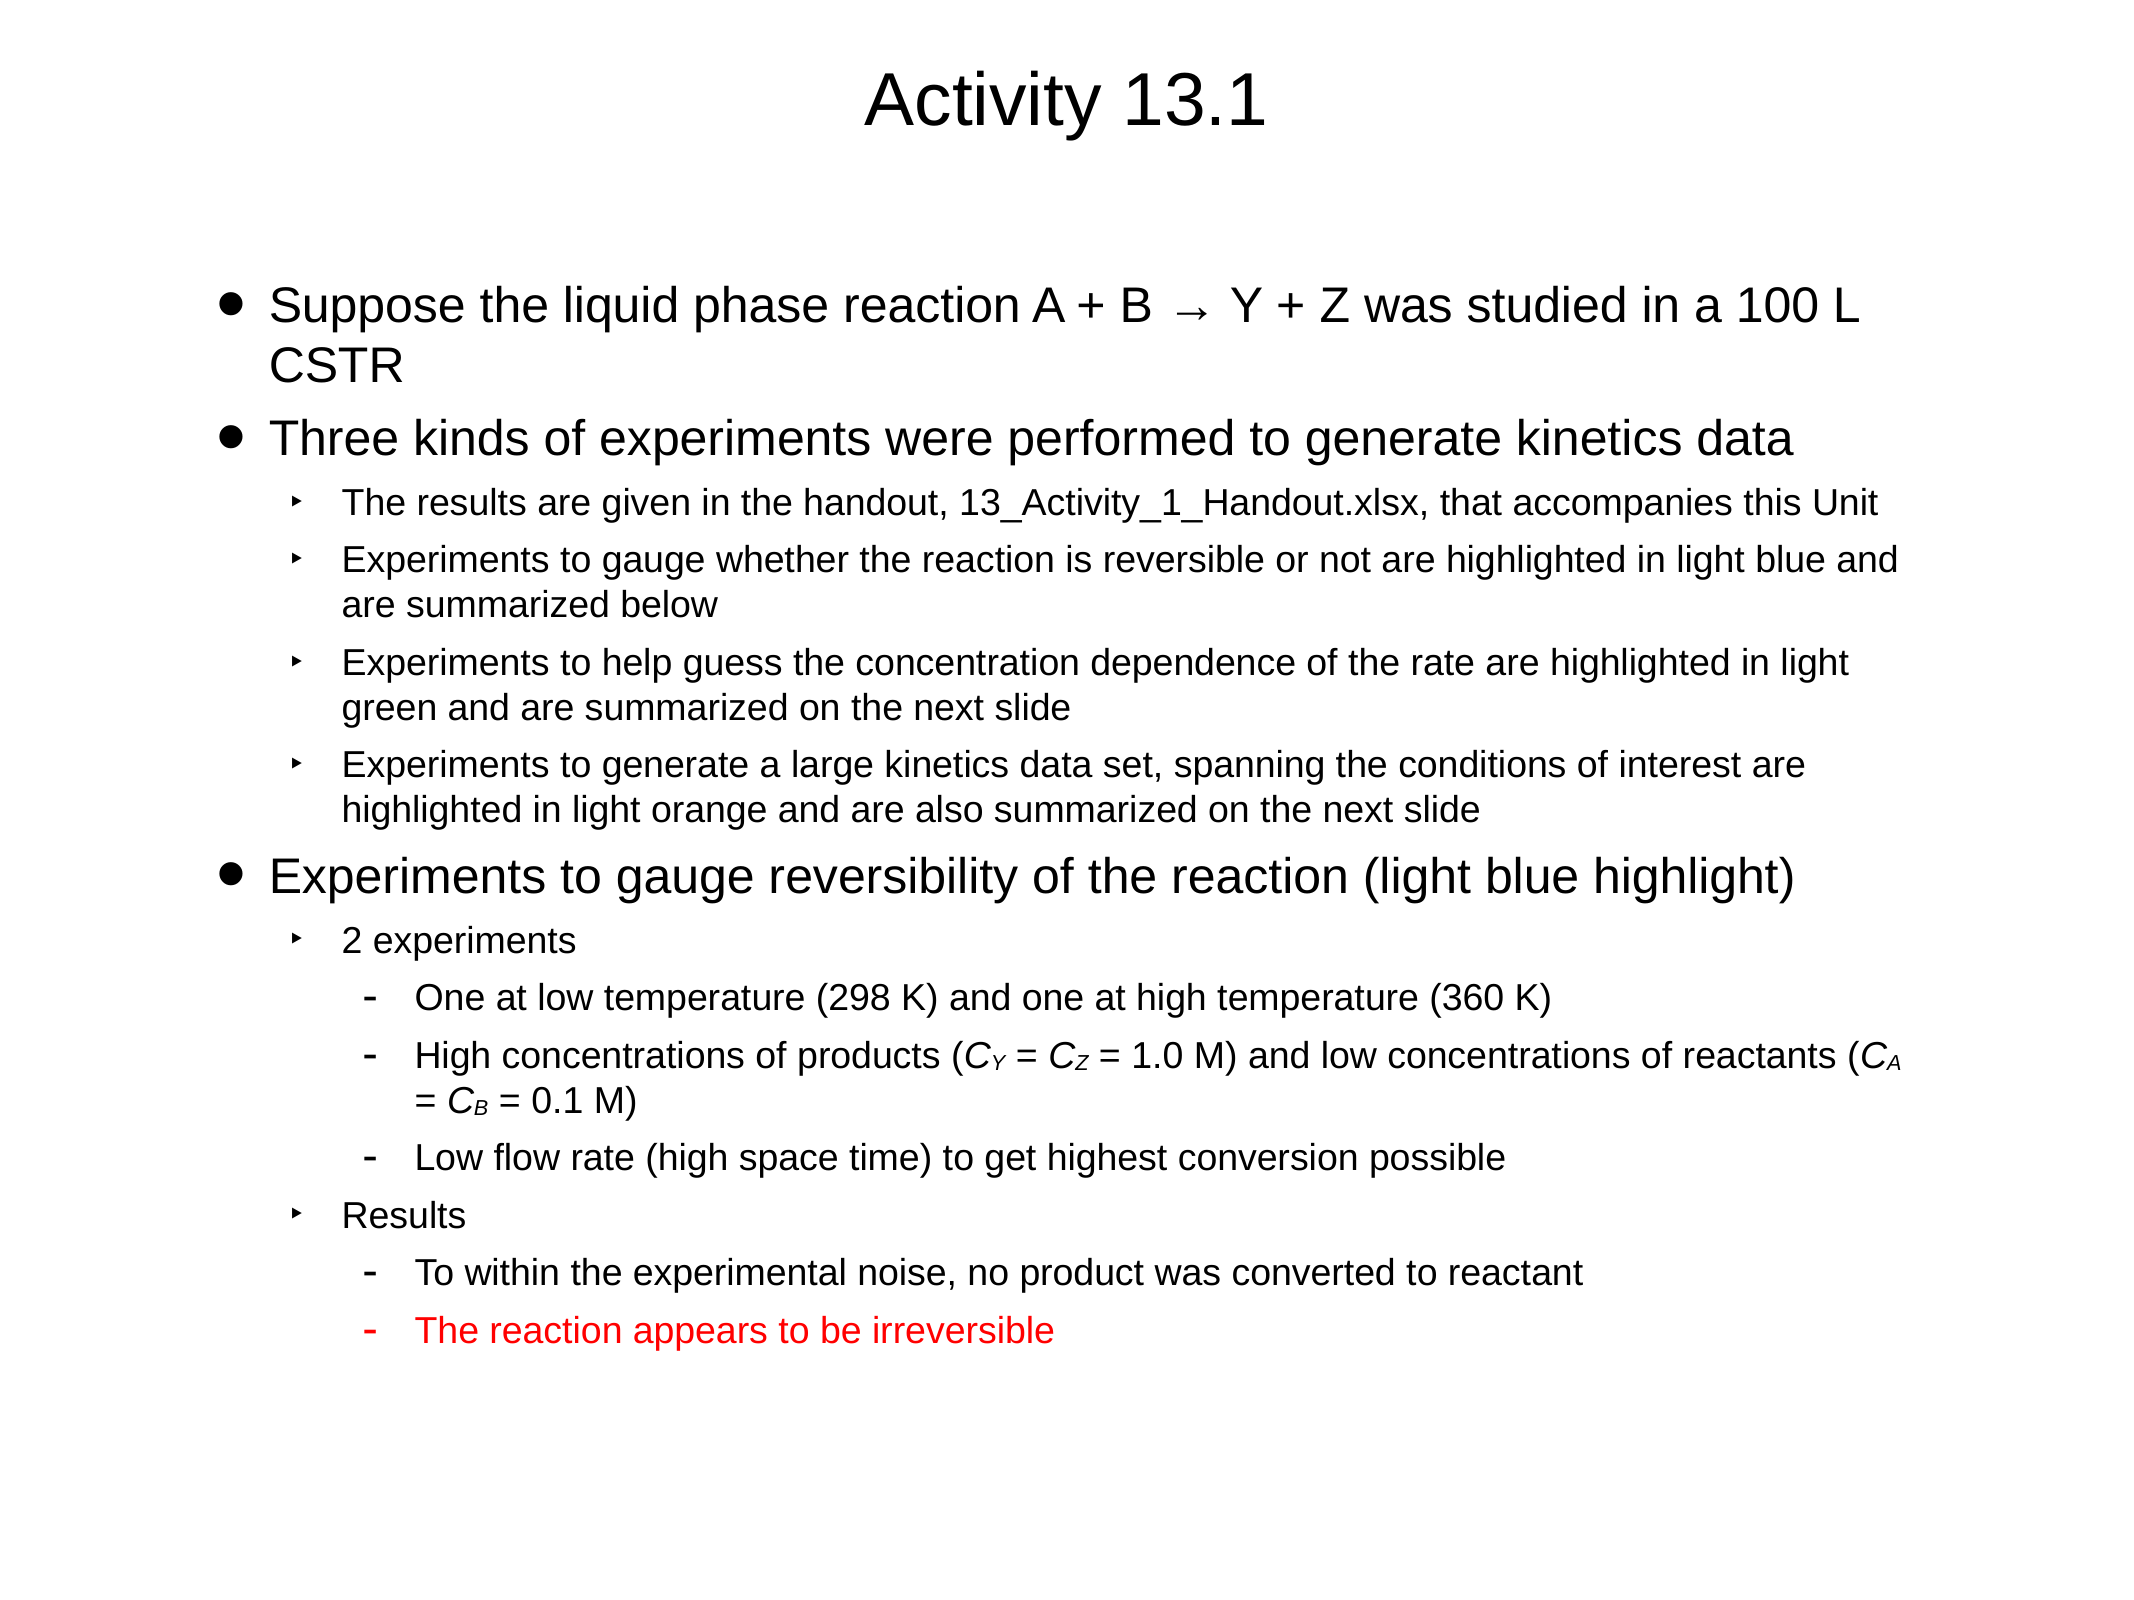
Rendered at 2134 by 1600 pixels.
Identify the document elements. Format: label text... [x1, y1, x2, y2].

title Activity 13.1 [208, 41, 1925, 250]
list Suppose the liquid phase reaction A + B → Y + Z was studied in a 100 L CSTR Three kinds of experiments were performed to generate kinetics data The results are given in the handout, 13_Activity_1_Handout.xlsx, that accompanies this Unit Experiments to gauge whether the reaction is reversible or not are highlighted in light blue and are summarized below Experiments to help guess the concentration dependence of the rate are highlighted in light green and are summarized on the next slide Experiments to generate a large kinetics data set, spanning the conditions of interest are highlighted in light orange and are also summarized on the next slide Experiments to gauge reversibility of the reaction (light blue highlight) 2 experiments One at low temperature (298 K) and one at high temperature (360 K) High concentrations of products (CY = CZ = 1.0 M) and low concentrations of reactants (CA = CB = 0.1 M) Low flow rate (high space time) to get highest conversion possible Results To within the experimental noise, no product was converted to reactant The reaction appears to be irreversible [208, 264, 1925, 1463]
